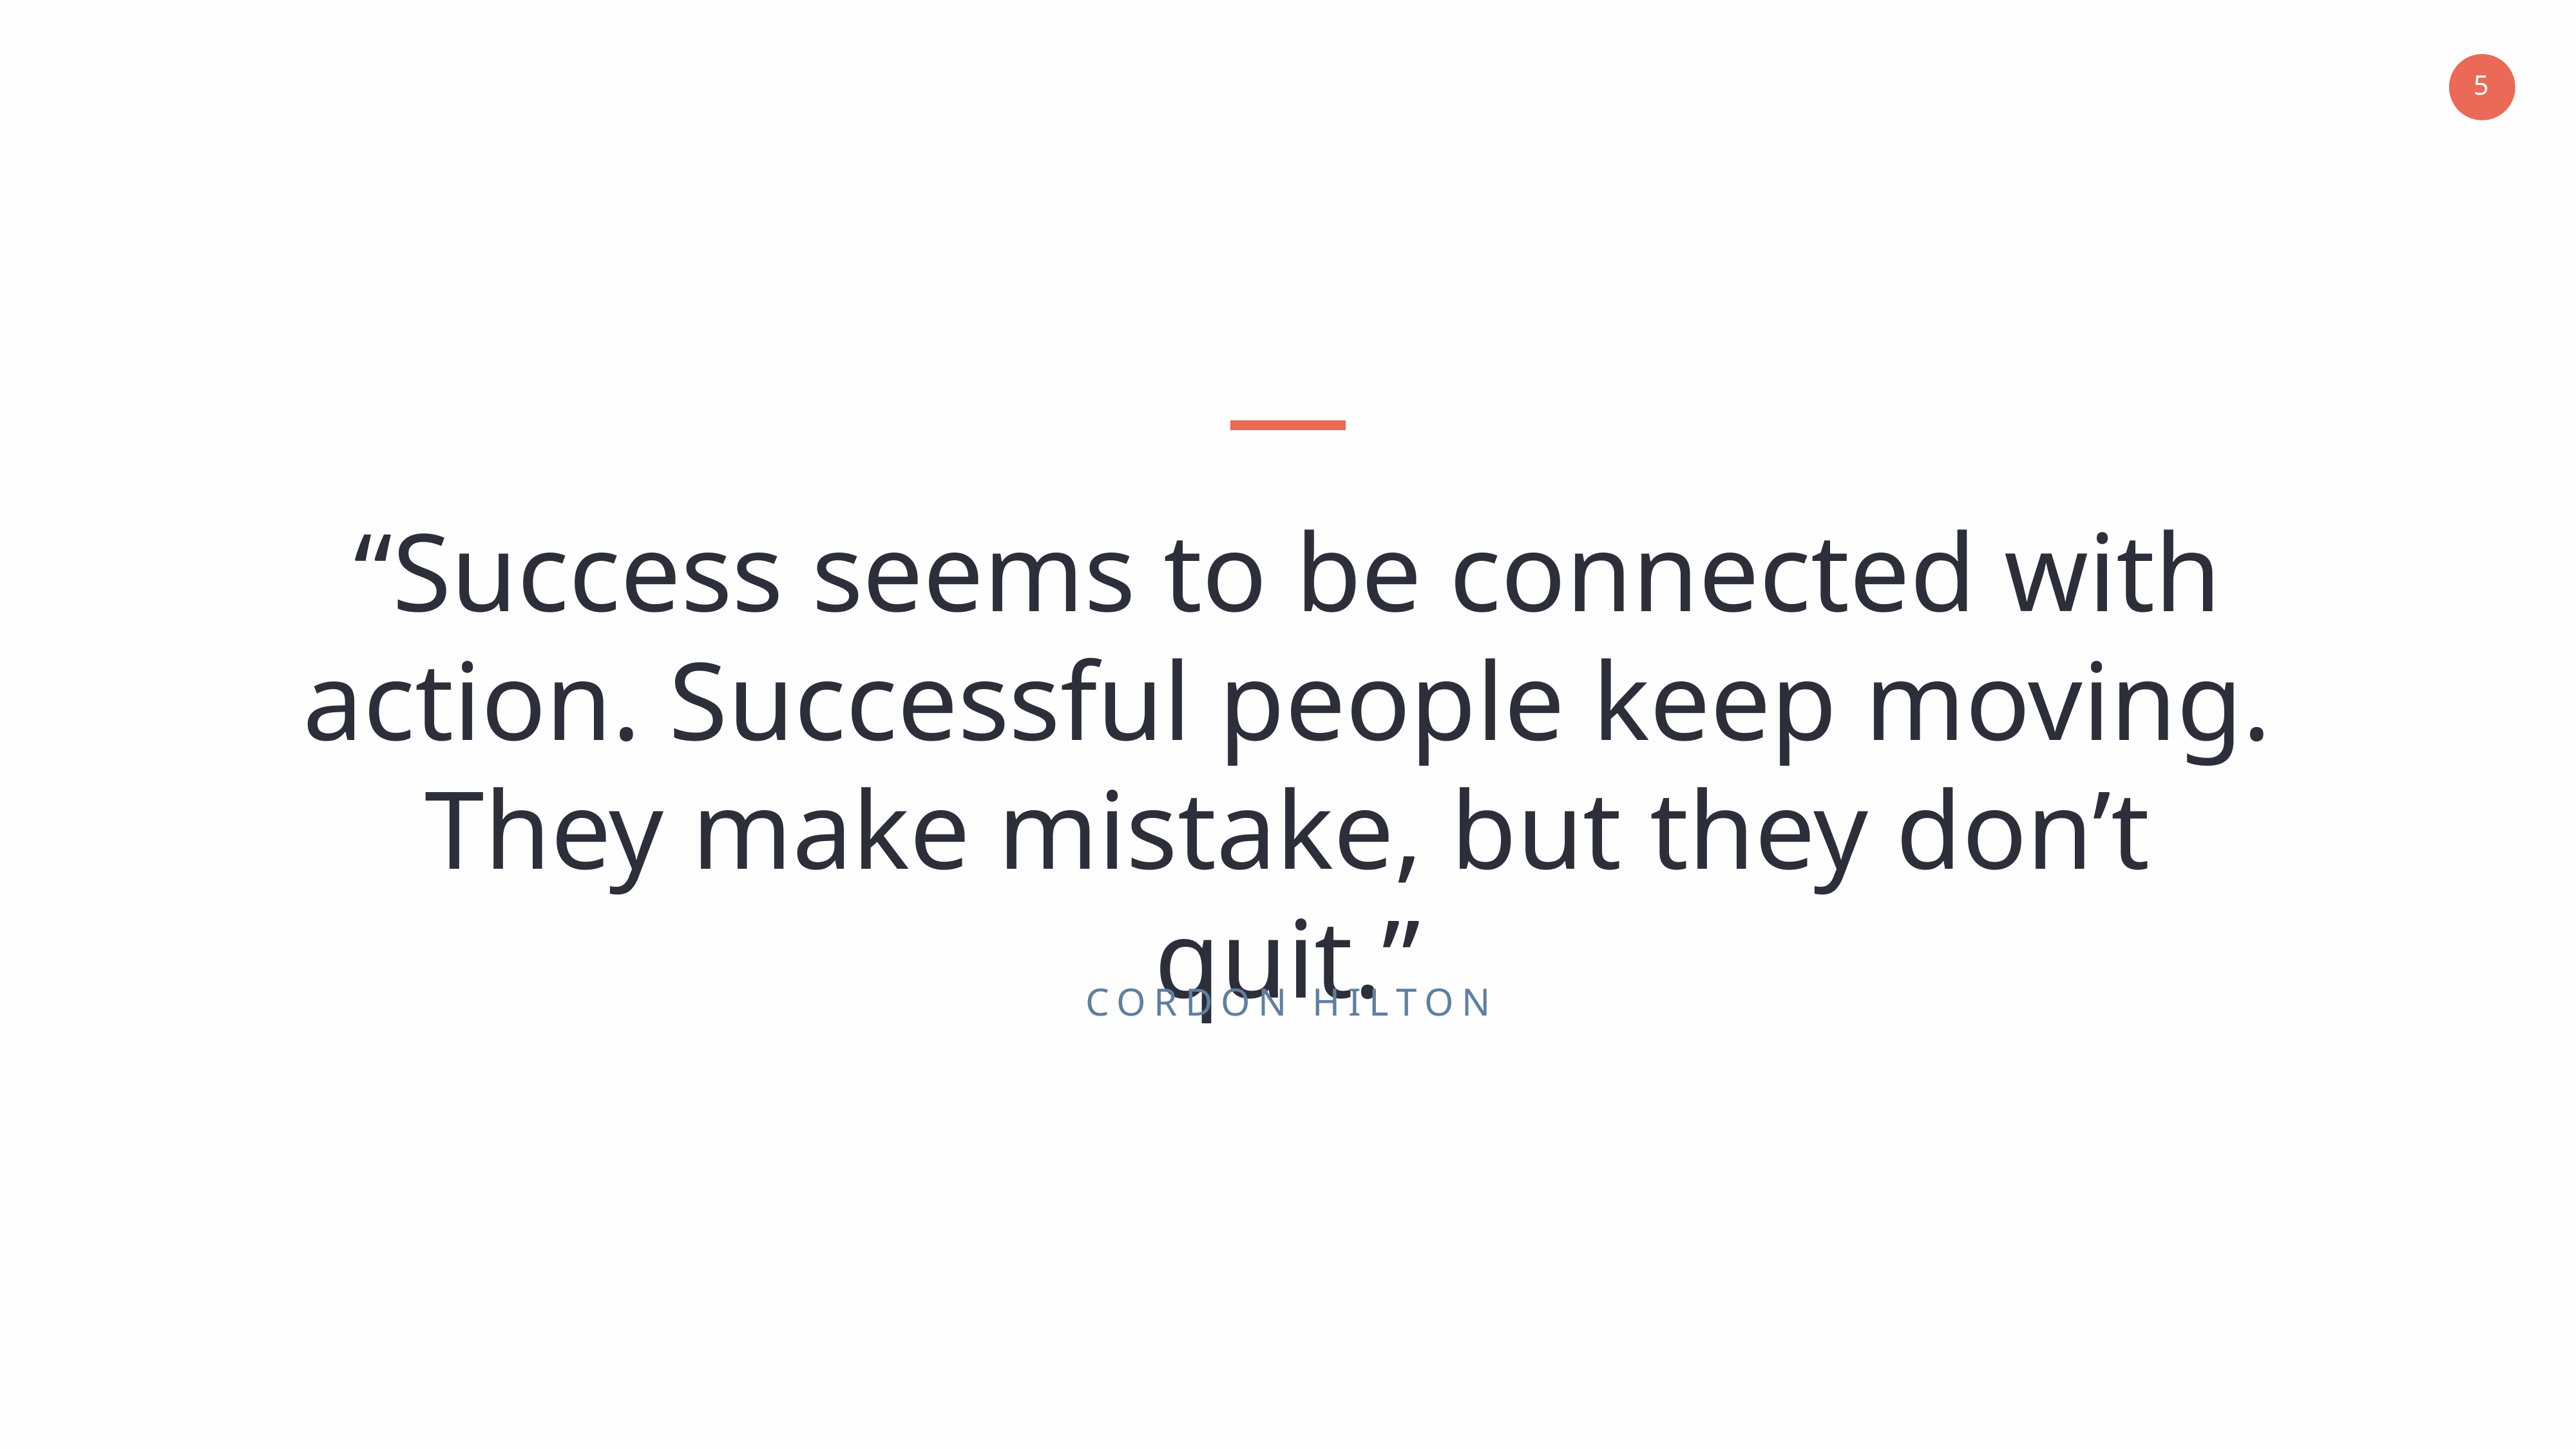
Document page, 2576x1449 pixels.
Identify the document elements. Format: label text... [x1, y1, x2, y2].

text_box CORDON HILTON [1056, 973, 1520, 1028]
text_box “Success seems to be connected with action. Successful people keep moving. They make mistake, but they don’t quit.” [283, 499, 2292, 1024]
text_box [1230, 419, 1346, 431]
